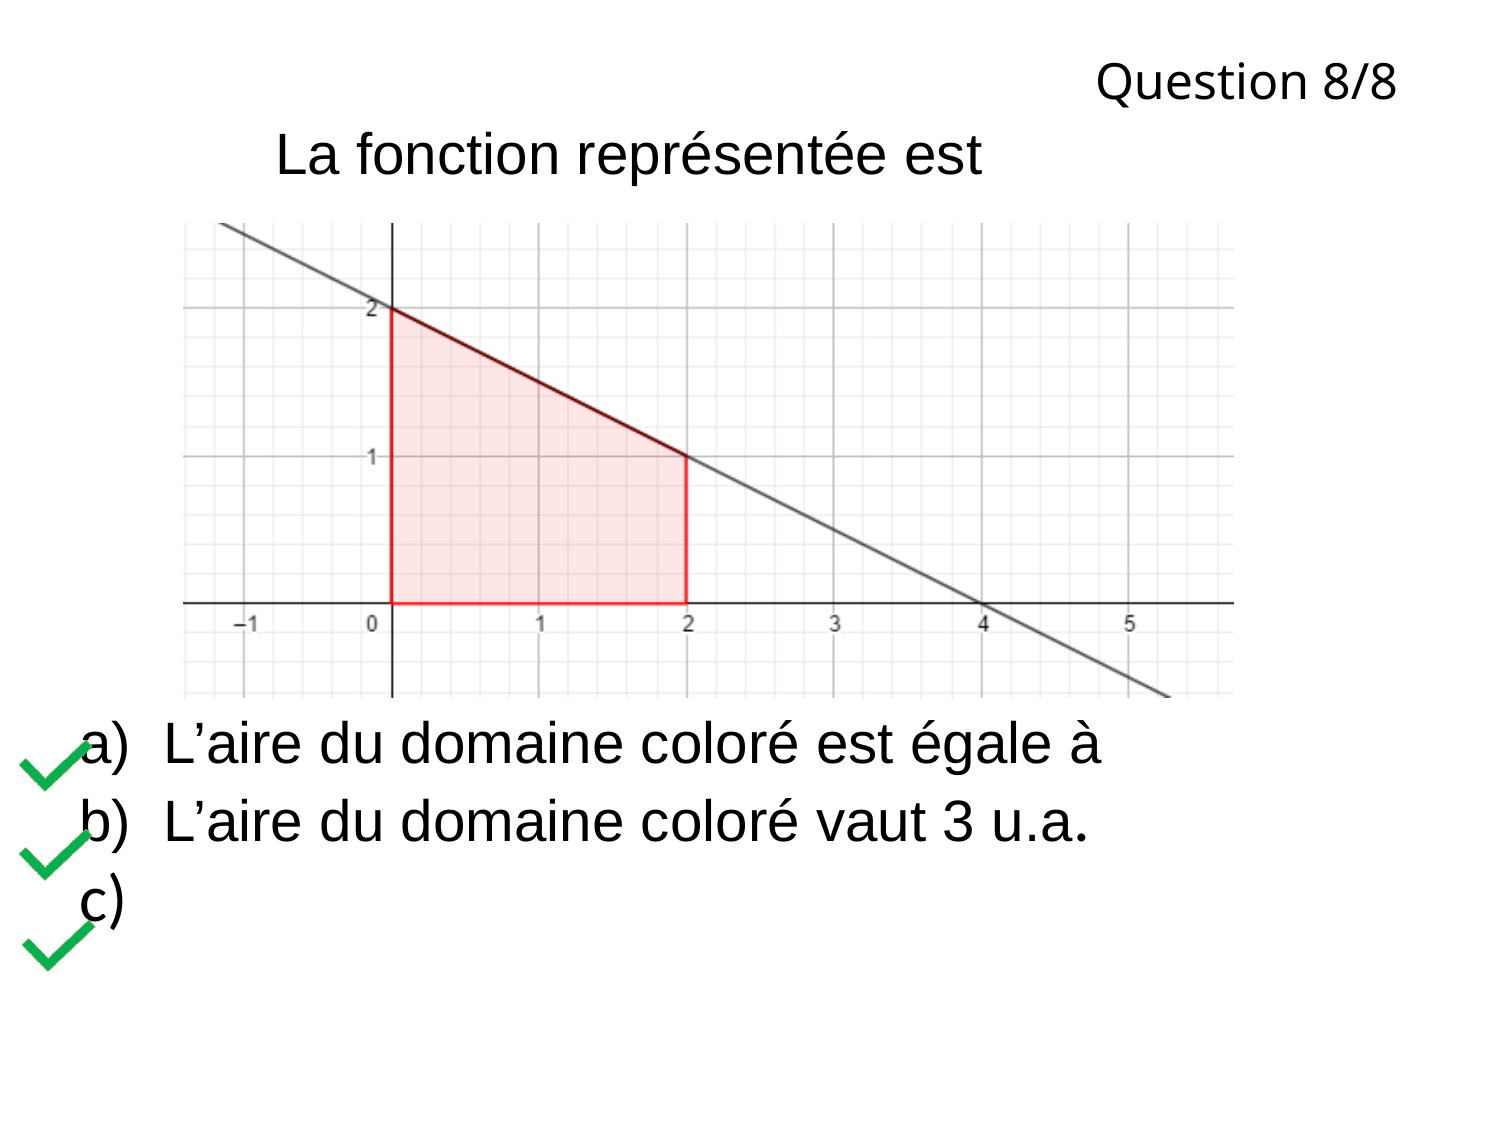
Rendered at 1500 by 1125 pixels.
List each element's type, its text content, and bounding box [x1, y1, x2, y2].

picture [16, 727, 93, 804]
picture [20, 907, 96, 983]
picture [16, 815, 93, 892]
picture [182, 223, 1234, 698]
text_box Question 8/8 [1080, 42, 1483, 118]
